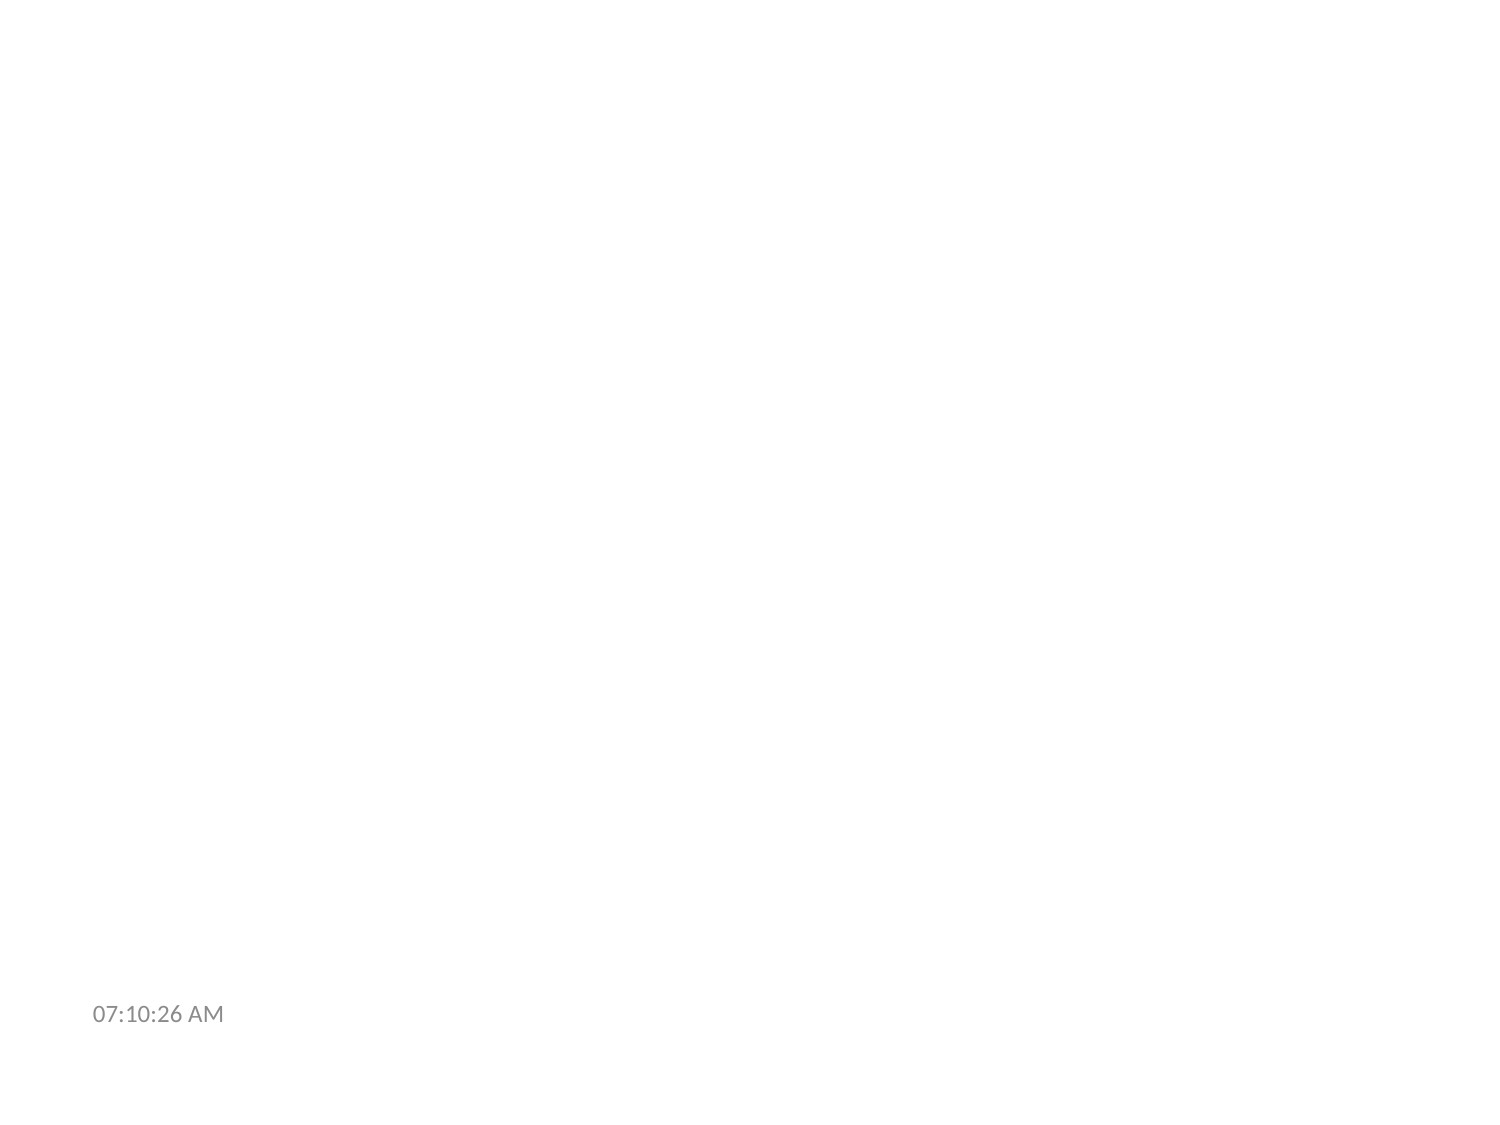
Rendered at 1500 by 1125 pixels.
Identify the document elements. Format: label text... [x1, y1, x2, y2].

text_box 3:35:09 PM [77, 982, 428, 1043]
